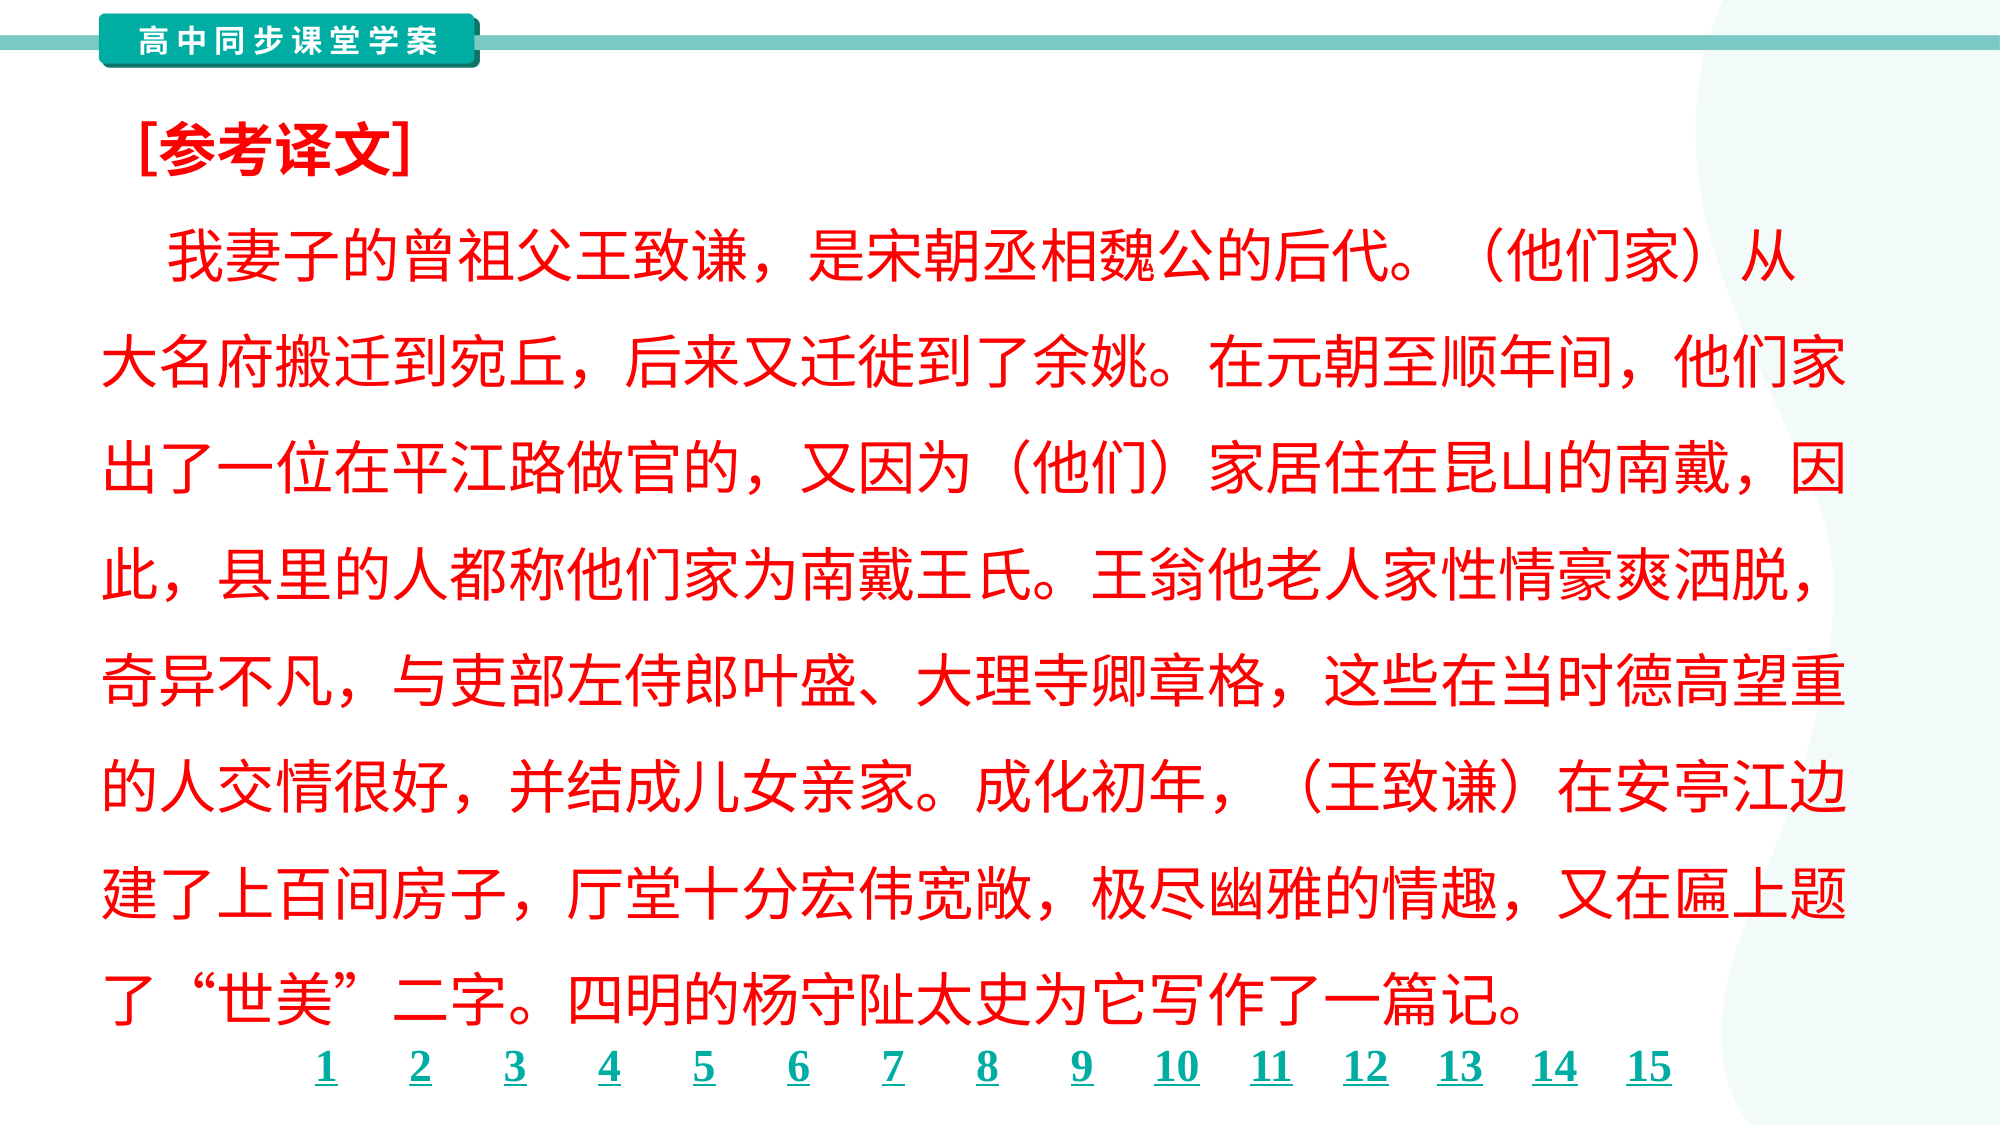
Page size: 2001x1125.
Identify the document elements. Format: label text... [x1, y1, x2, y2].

picture [0, 0, 2000, 1125]
text_box ［参考译文］ 我妻子的曾祖父王致谦，是宋朝丞相魏公的后代。（他们家）从 大名府搬迁到宛丘，后来又迁徙到了余姚。在元朝至顺年间，他们家 出了一位在平江路做官的，又因为（他们）家居住在昆山的南戴，因 此，县里的人都称他们家为南戴王氏。王翁他老人家性情豪爽洒脱， 奇异不凡，与吏部左侍郎叶盛、大理寺卿章格，这些在当时德高望重 的人交情很好，并结成儿女亲家。成化初年，（王致谦）在安亭江边 建了上百间房子，厅堂十分宏伟宽敞，极尽幽雅的情趣，又在匾上题 了“世美”二字。四明的杨守阯太史为它写作了一篇记。 [100, 76, 1899, 1033]
